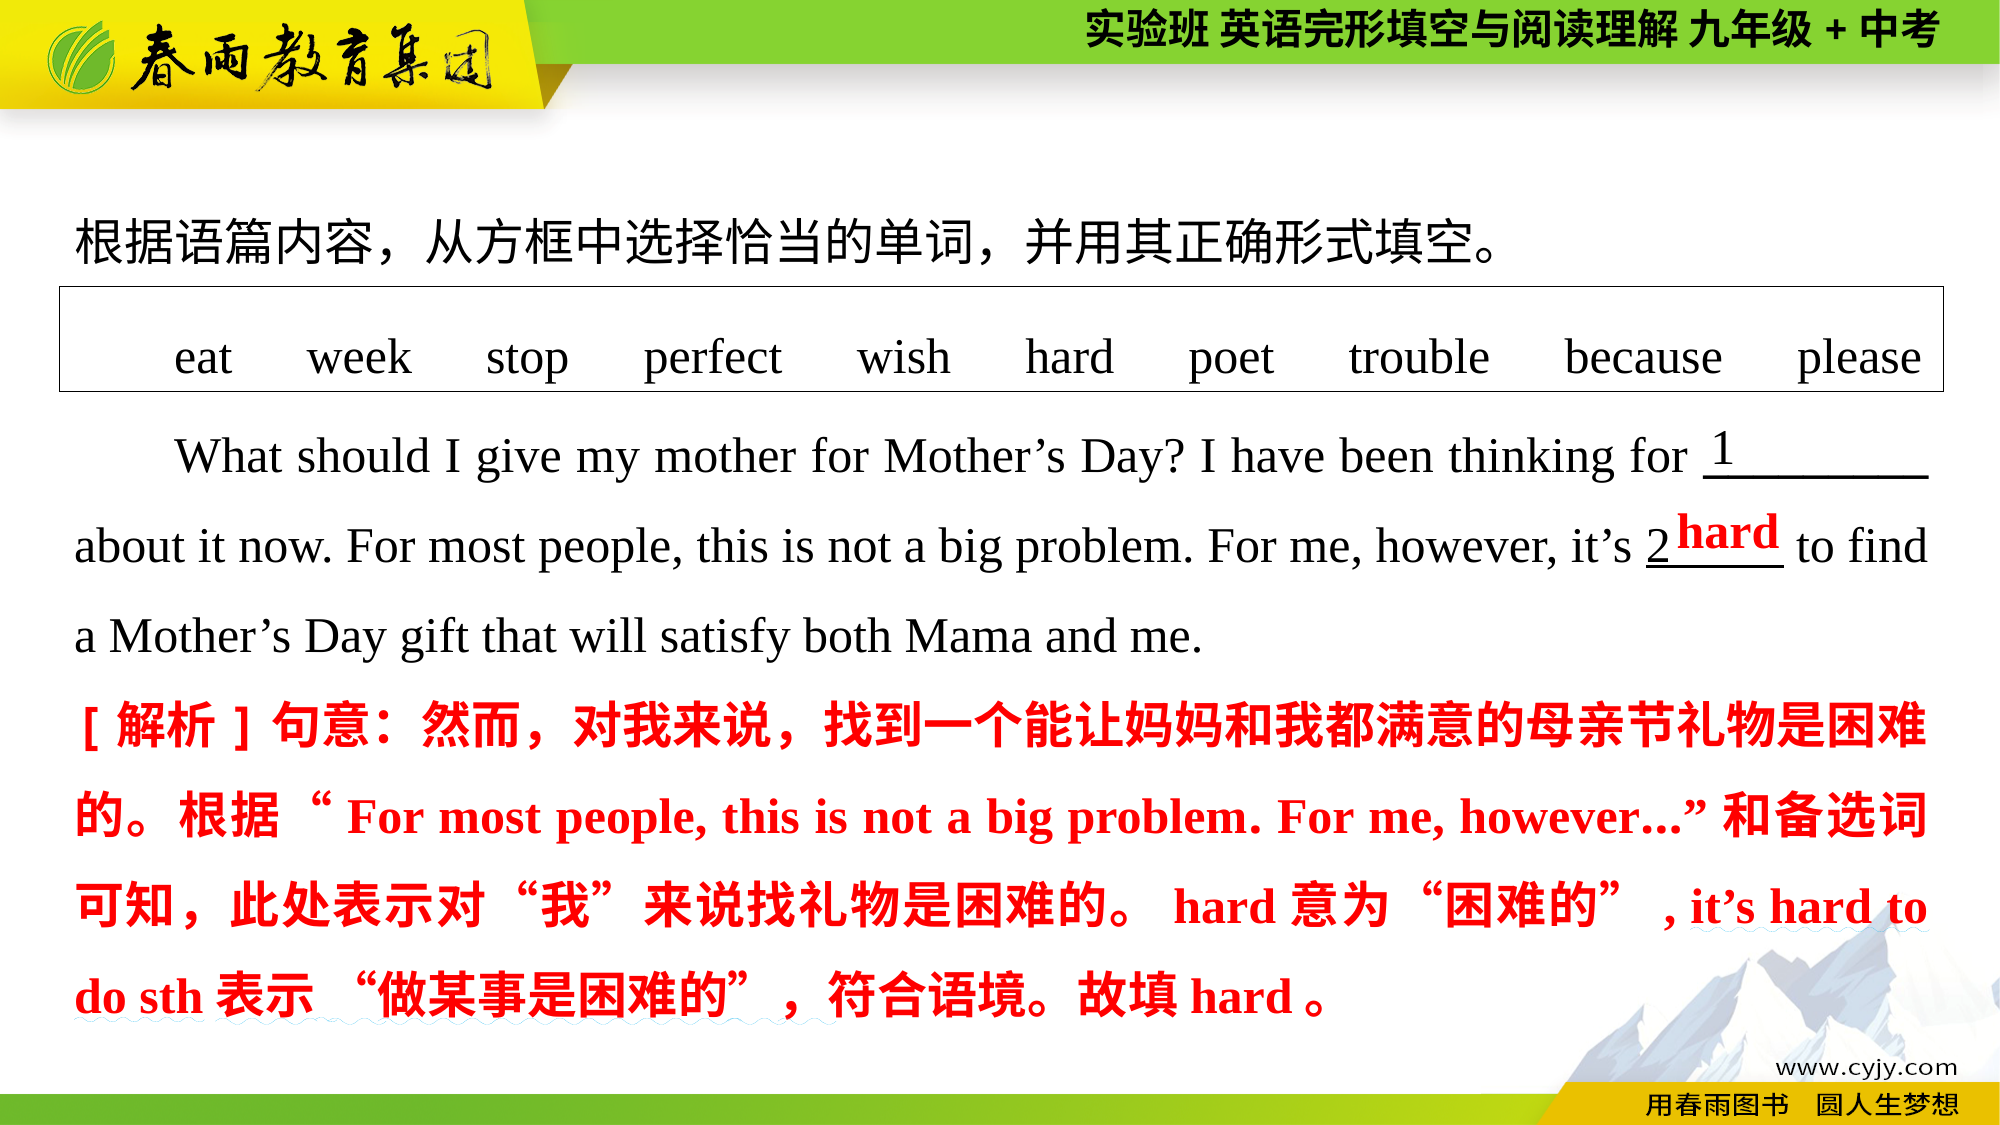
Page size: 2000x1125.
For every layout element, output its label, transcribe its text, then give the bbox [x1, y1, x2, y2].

text_box [解析]句意：然而，对我来说，找到一个能让妈妈和我都满意的母亲节礼物是困难的。根据“For most people, this is not a big problem. For me, however...”和备选词可知，此处表示对“我”来说找礼物是困难的。hard意为“困难的”, it’s hard to do sth表示 “做某事是困难的”，符合语境。故填hard。 [59, 656, 1944, 1032]
text_box 1 [1695, 407, 1751, 483]
text_box What should I give my mother for Mother’s Day? I have been thinking for _________ about it now. For most people, this is not a big problem. For me, however, it’s 2 to find a Mother’s Day gift that will satisfy both Mama and me. [59, 384, 1944, 656]
text_box eat week stop perfect wish hard poet trouble because please [59, 286, 1944, 384]
picture [0, 0, 2000, 1125]
text_box hard [1661, 491, 1795, 567]
list 根据语篇内容，从方框中选择恰当的单词，并用其正确形式填空。 [59, 172, 1944, 268]
